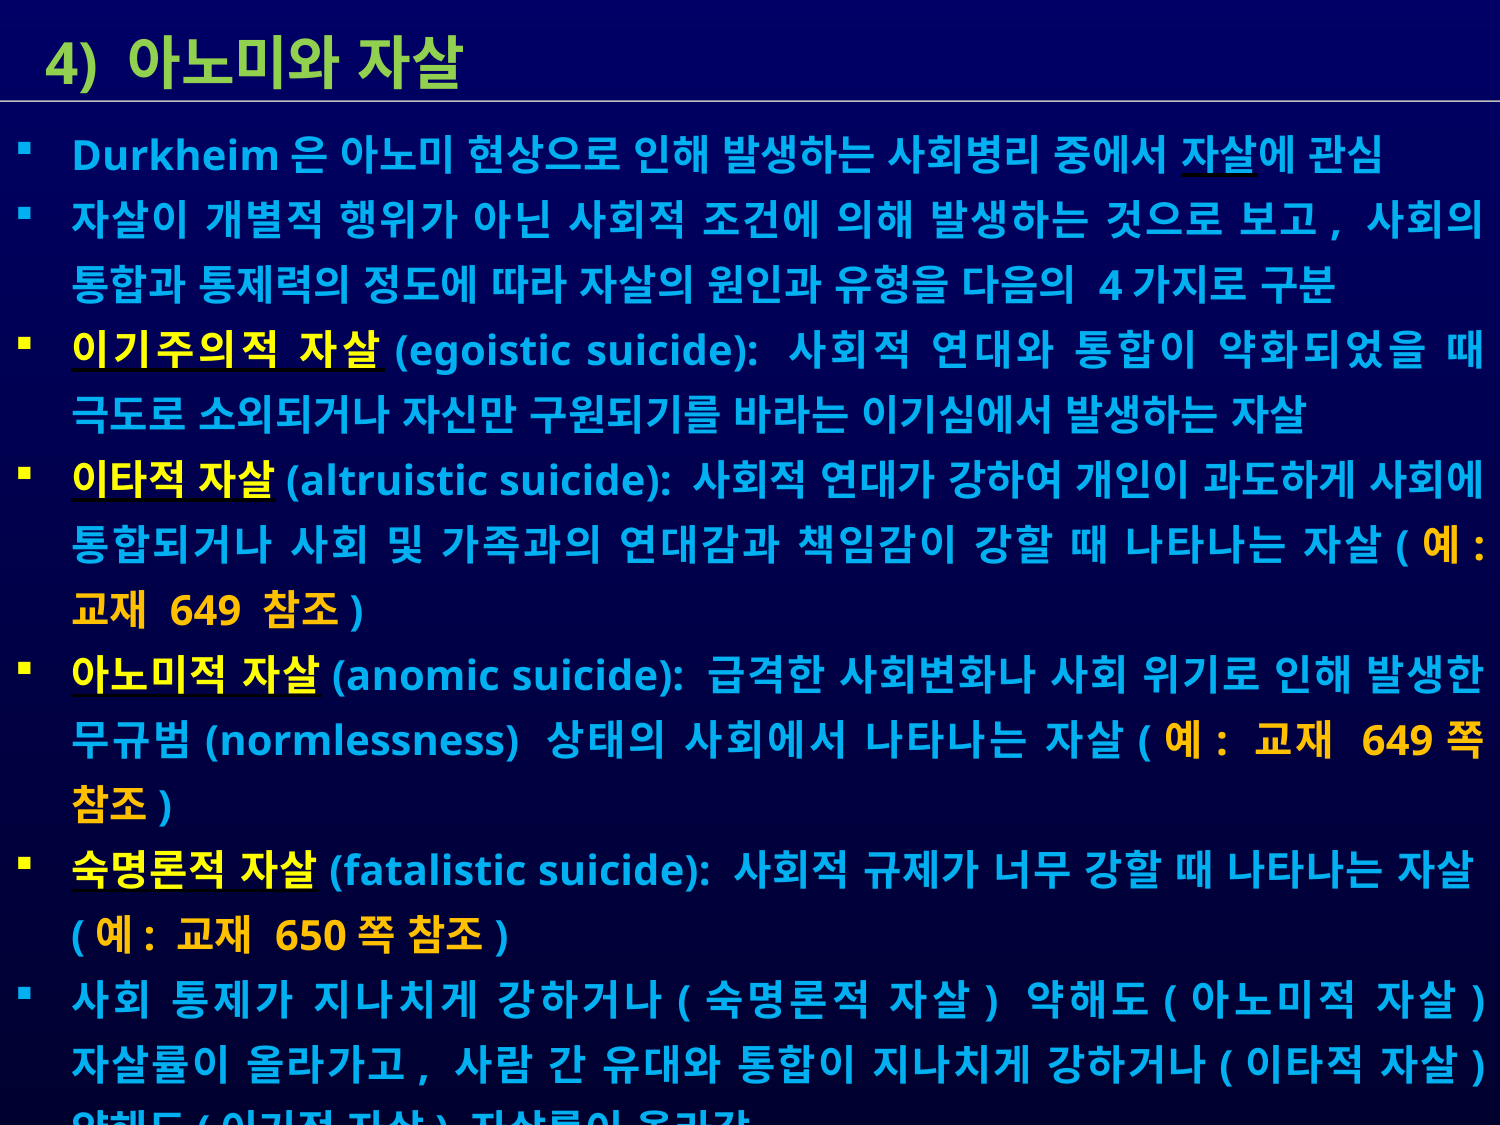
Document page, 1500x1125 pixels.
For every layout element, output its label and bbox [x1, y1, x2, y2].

text_box [0, 18, 1500, 1125]
